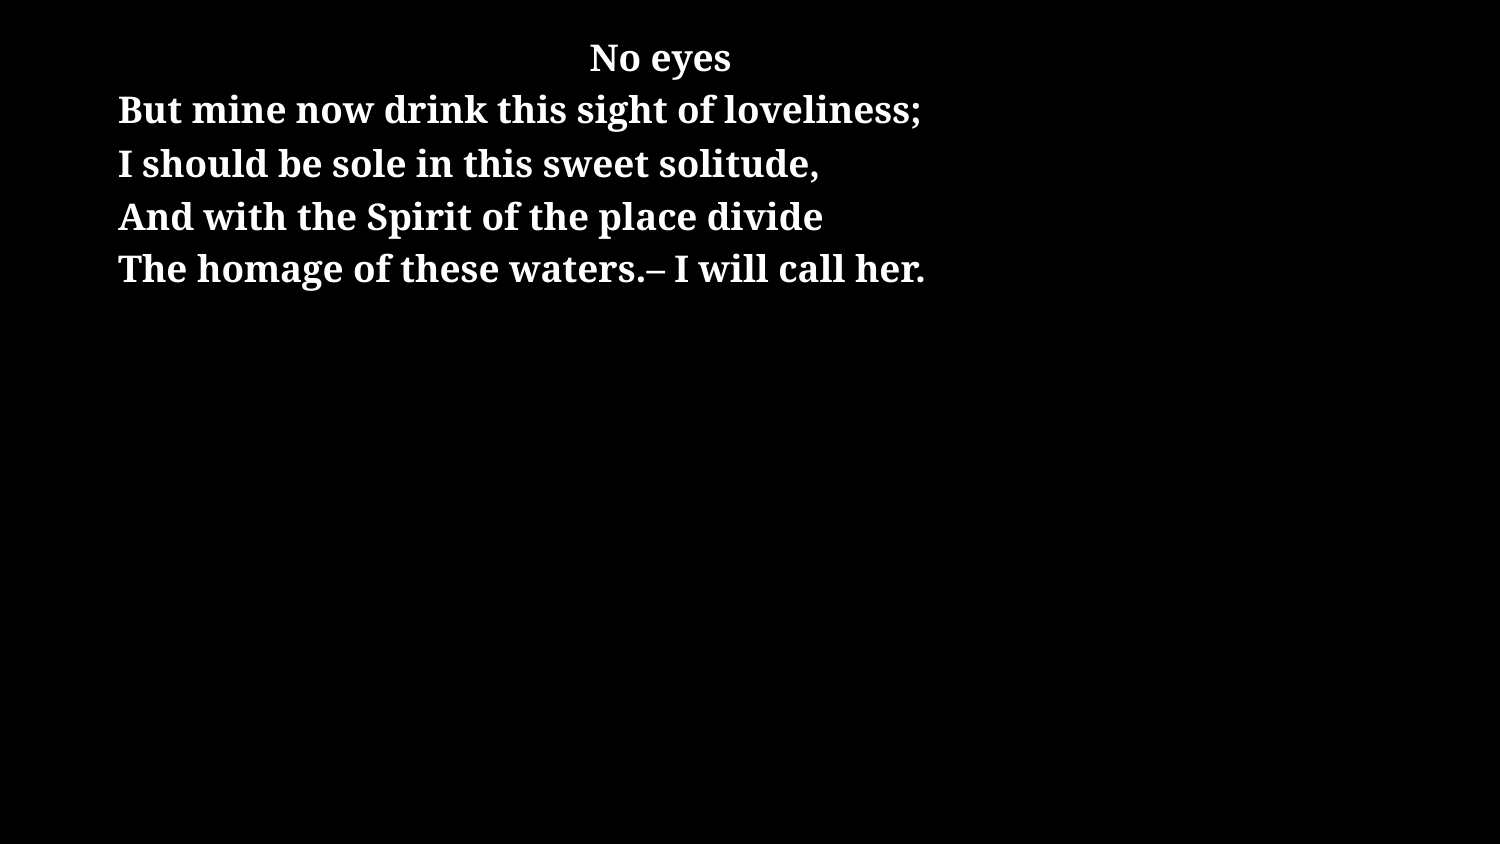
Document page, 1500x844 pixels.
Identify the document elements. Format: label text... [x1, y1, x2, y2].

title No eyes But mine now drink this sight of loveliness; I should be sole in this sweet solitude, And with the Spirit of the place divide The homage of these waters.– I will call her. [103, 17, 1397, 299]
